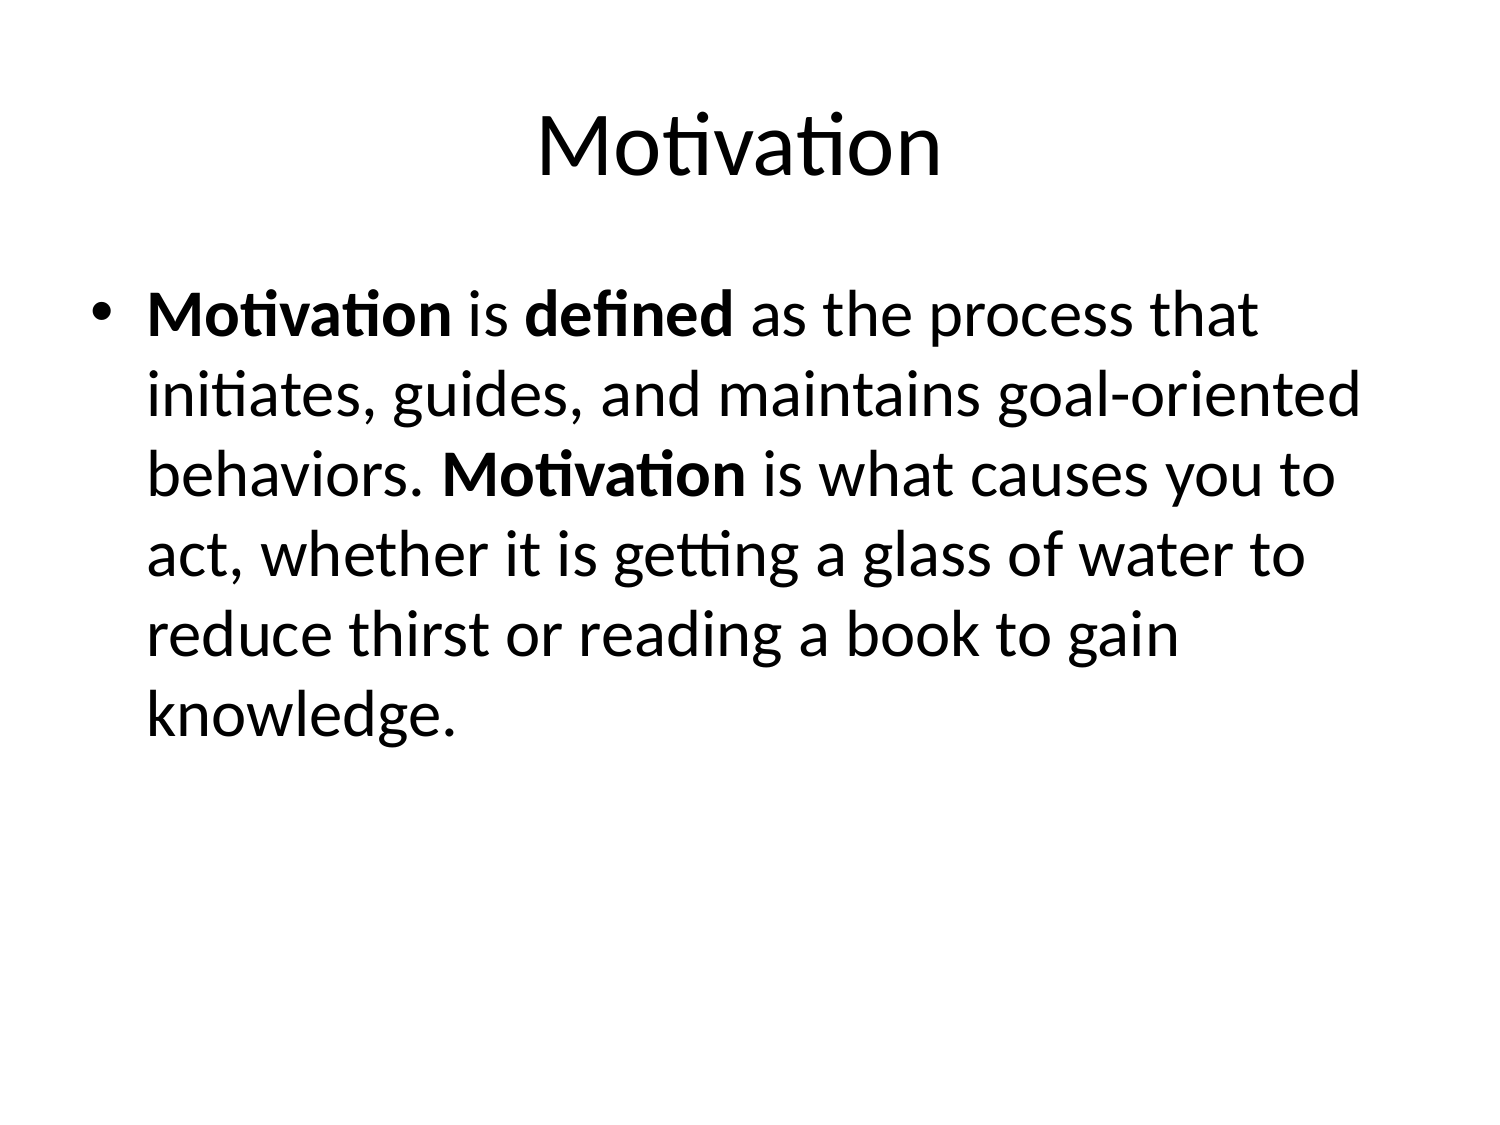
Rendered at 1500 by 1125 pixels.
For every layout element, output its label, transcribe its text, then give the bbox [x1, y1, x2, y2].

title Motivation [75, 45, 1425, 233]
list Motivation is defined as the process that initiates, guides, and maintains goal-oriented behaviors. Motivation is what causes you to act, whether it is getting a glass of water to reduce thirst or reading a book to gain knowledge. [75, 262, 1425, 1005]
